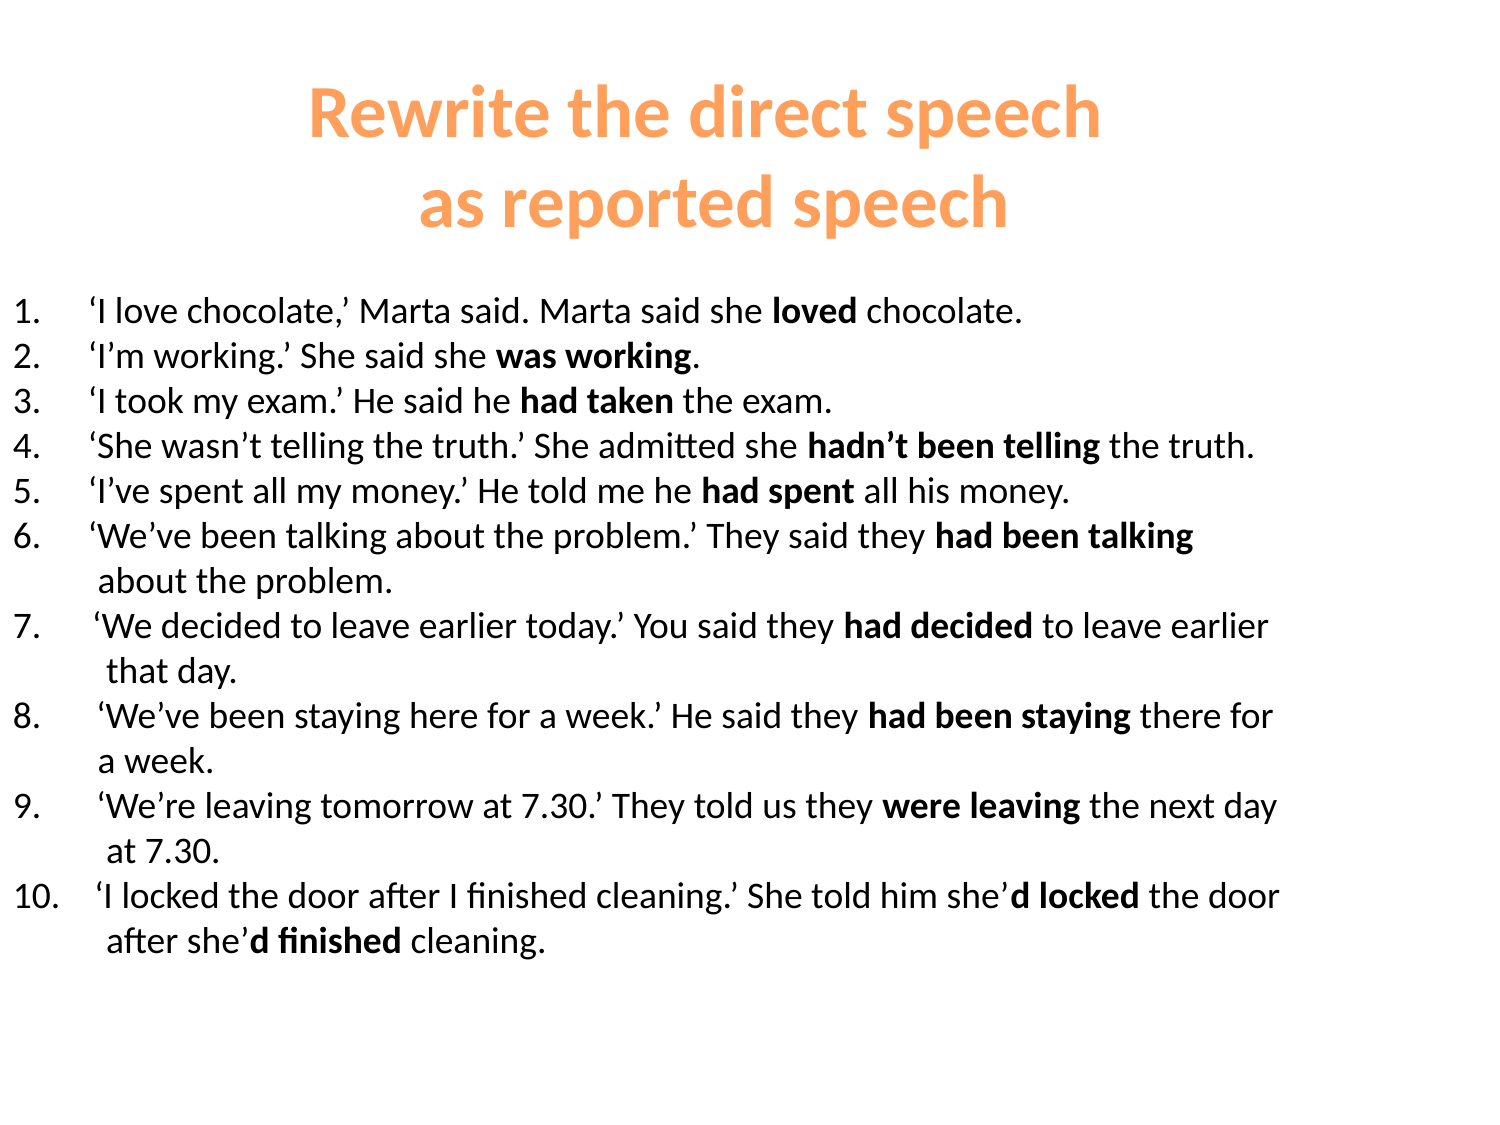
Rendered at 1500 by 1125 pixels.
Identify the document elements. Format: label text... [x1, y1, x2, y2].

text_box Rewrite the direct speech as reported speech [293, 54, 1136, 250]
text_box ‘I love chocolate,’ Marta said. Marta said she loved chocolate. ‘I’m working.’ She said she was working. ‘I took my exam.’ He said he had taken the exam. ‘She wasn’t telling the truth.’ She admitted she hadn’t been telling the truth. ‘I’ve spent all my money.’ He told me he had spent all his money. ‘We’ve been talking about the problem.’ They said they had been talking about the problem. 7. ‘We decided to leave earlier today.’ You said they had decided to leave earlier that day. ‘We’ve been staying here for a week.’ He said they had been staying there for a week. ‘We’re leaving tomorrow at 7.30.’ They told us they were leaving the next day at 7.30. 10. ‘I locked the door after I finished cleaning.’ She told him she’d locked the door after she’d finished cleaning. [0, 278, 1446, 969]
